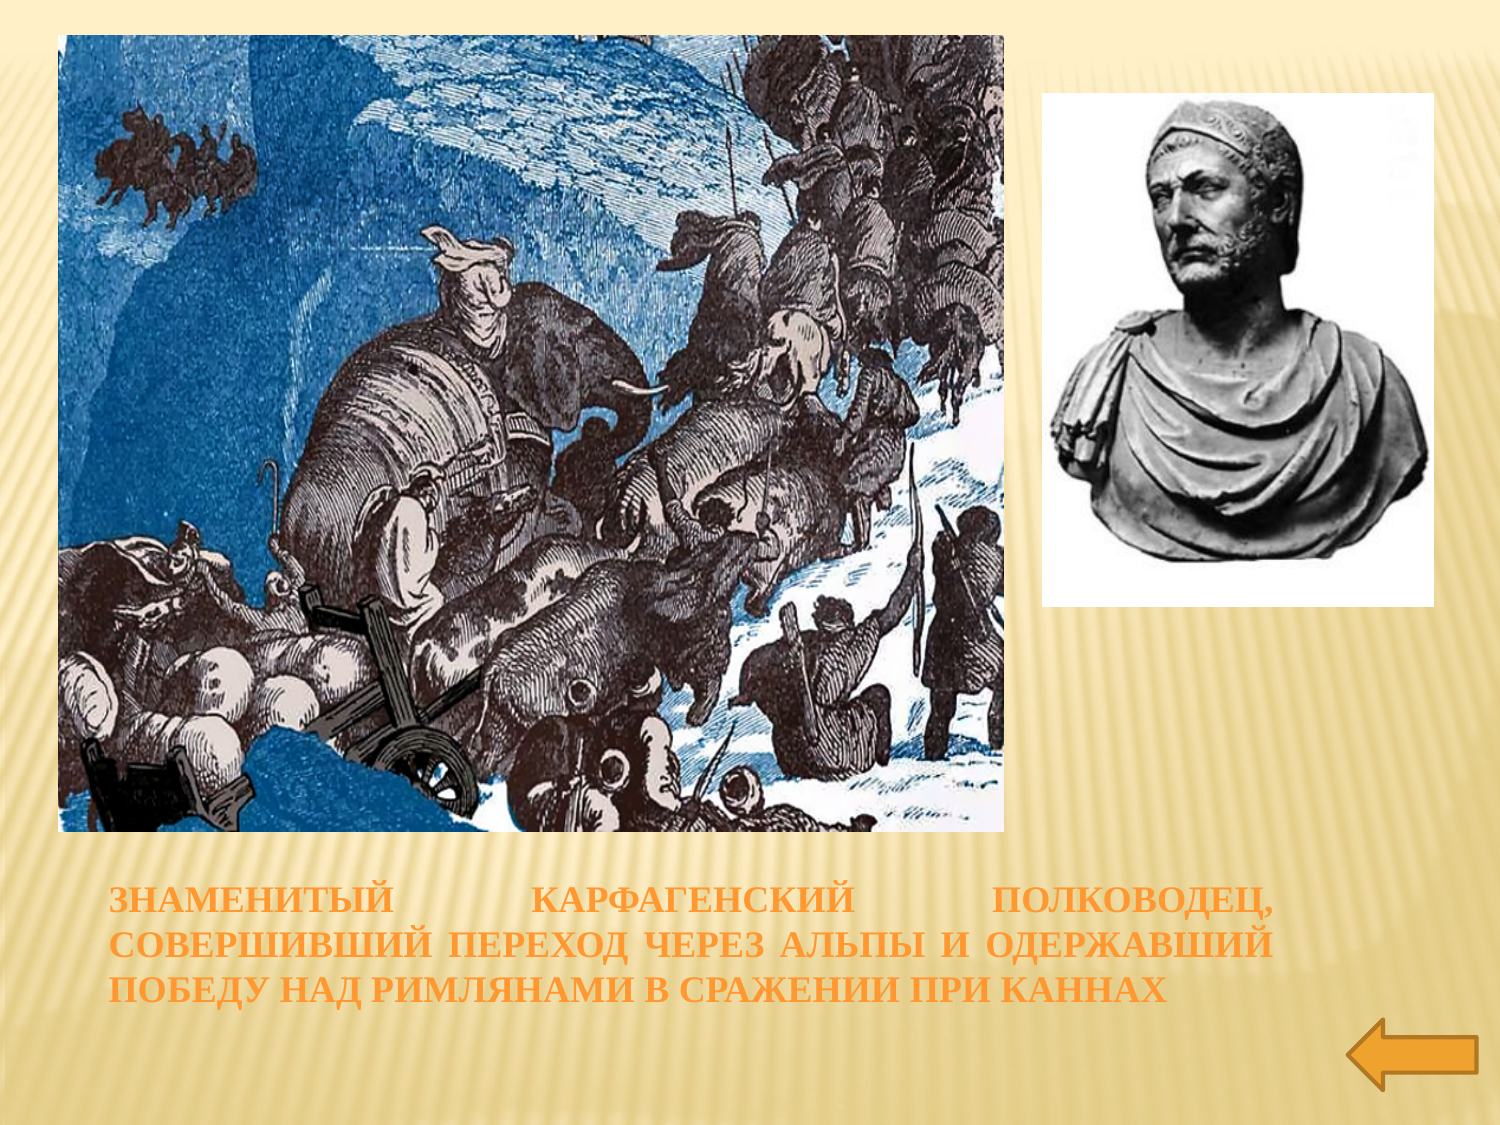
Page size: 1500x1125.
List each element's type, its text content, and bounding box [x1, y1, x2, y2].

text_box Знаменитый карфагенский полководец, совершивший переход через Альпы и одержавший победу над римлянами в сражении при Каннах [93, 867, 1289, 1017]
picture [58, 34, 1005, 833]
text_box [1345, 1017, 1479, 1093]
picture [1042, 93, 1434, 607]
